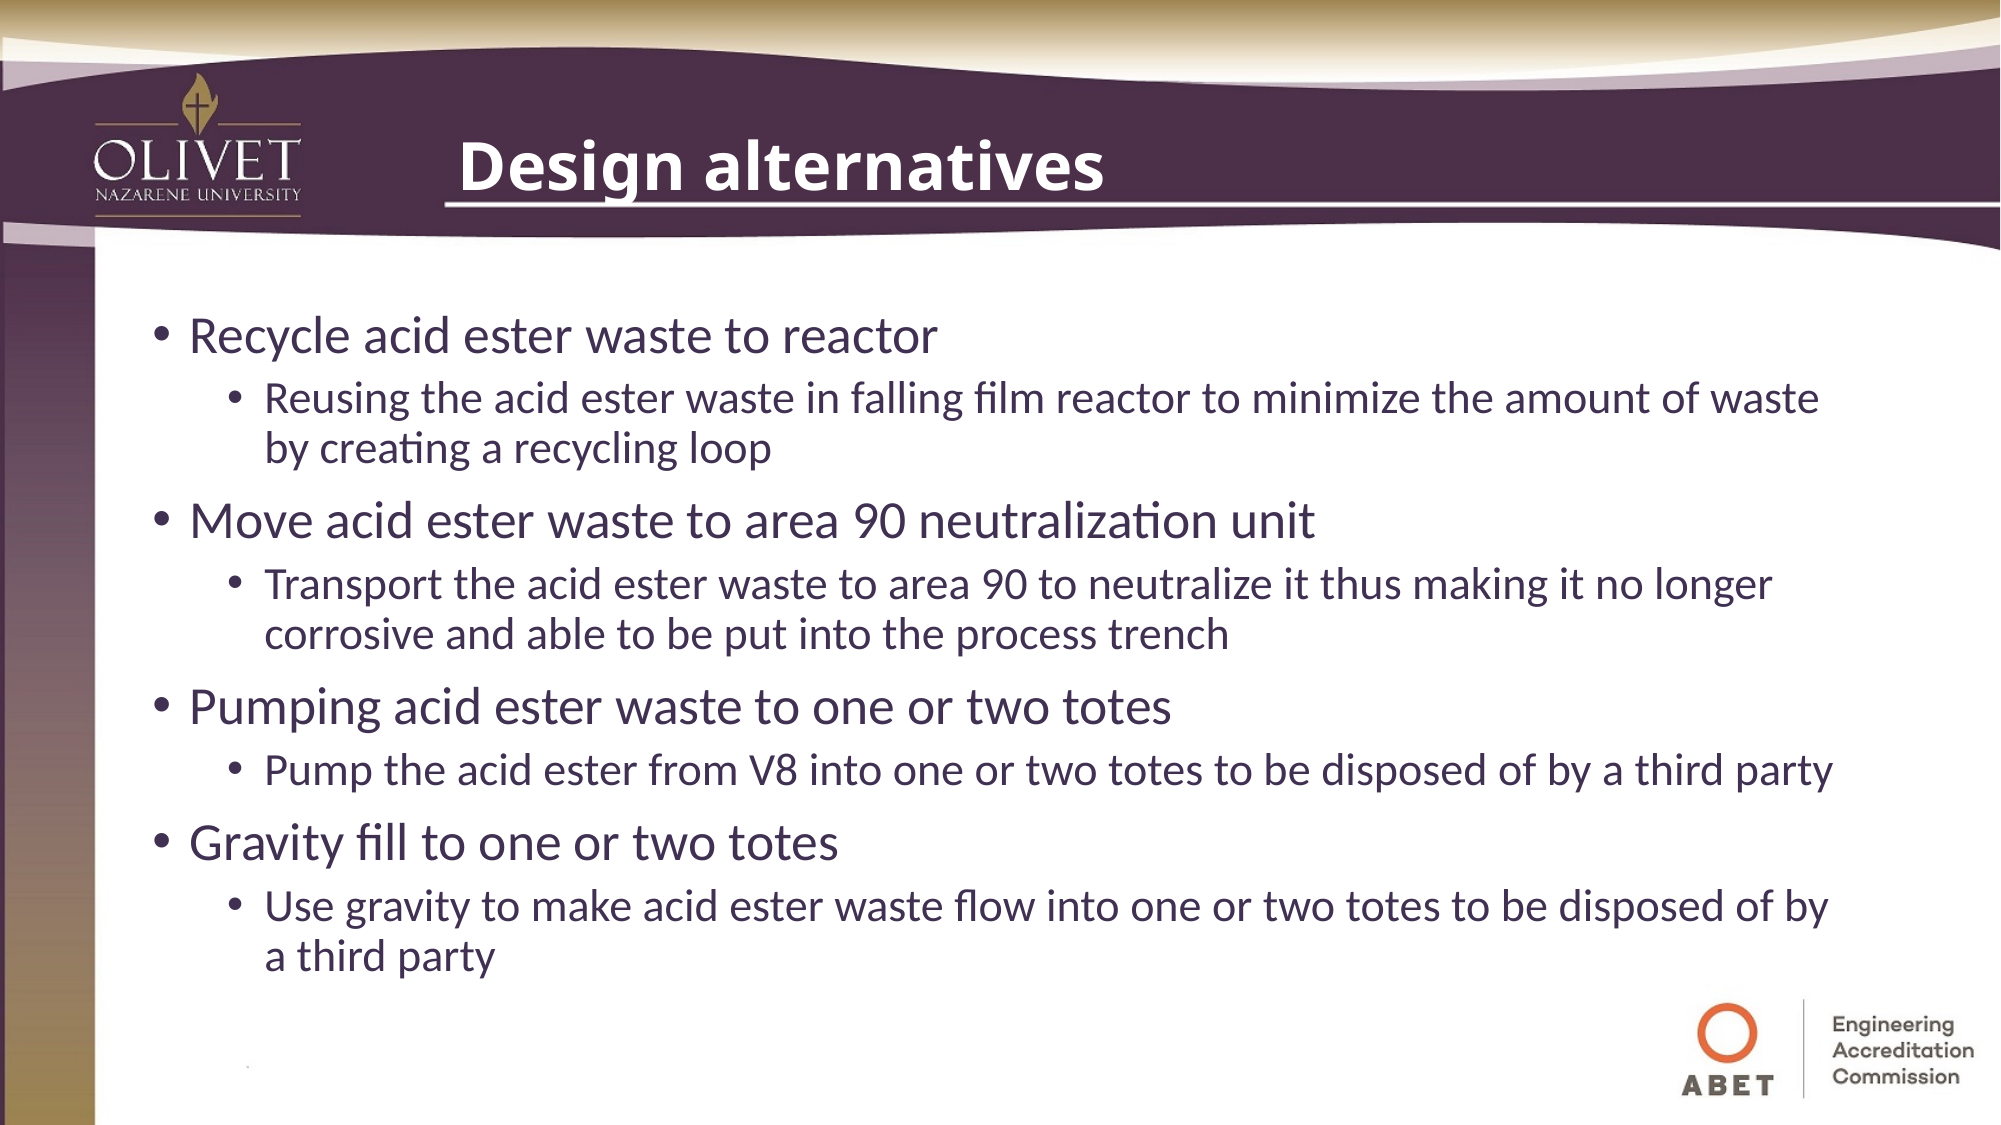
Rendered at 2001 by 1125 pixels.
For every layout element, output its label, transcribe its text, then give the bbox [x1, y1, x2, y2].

picture [0, 0, 2001, 1125]
title Design alternatives [442, 59, 1863, 278]
list Recycle acid ester waste to reactor Reusing the acid ester waste in falling film reactor to minimize the amount of waste by creating a recycling loop Move acid ester waste to area 90 neutralization unit Transport the acid ester waste to area 90 to neutralize it thus making it no longer corrosive and able to be put into the process trench Pumping acid ester waste to one or two totes Pump the acid ester from V8 into one or two totes to be disposed of by a third party Gravity fill to one or two totes Use gravity to make acid ester waste flow into one or two totes to be disposed of by a third party [137, 299, 1863, 1014]
